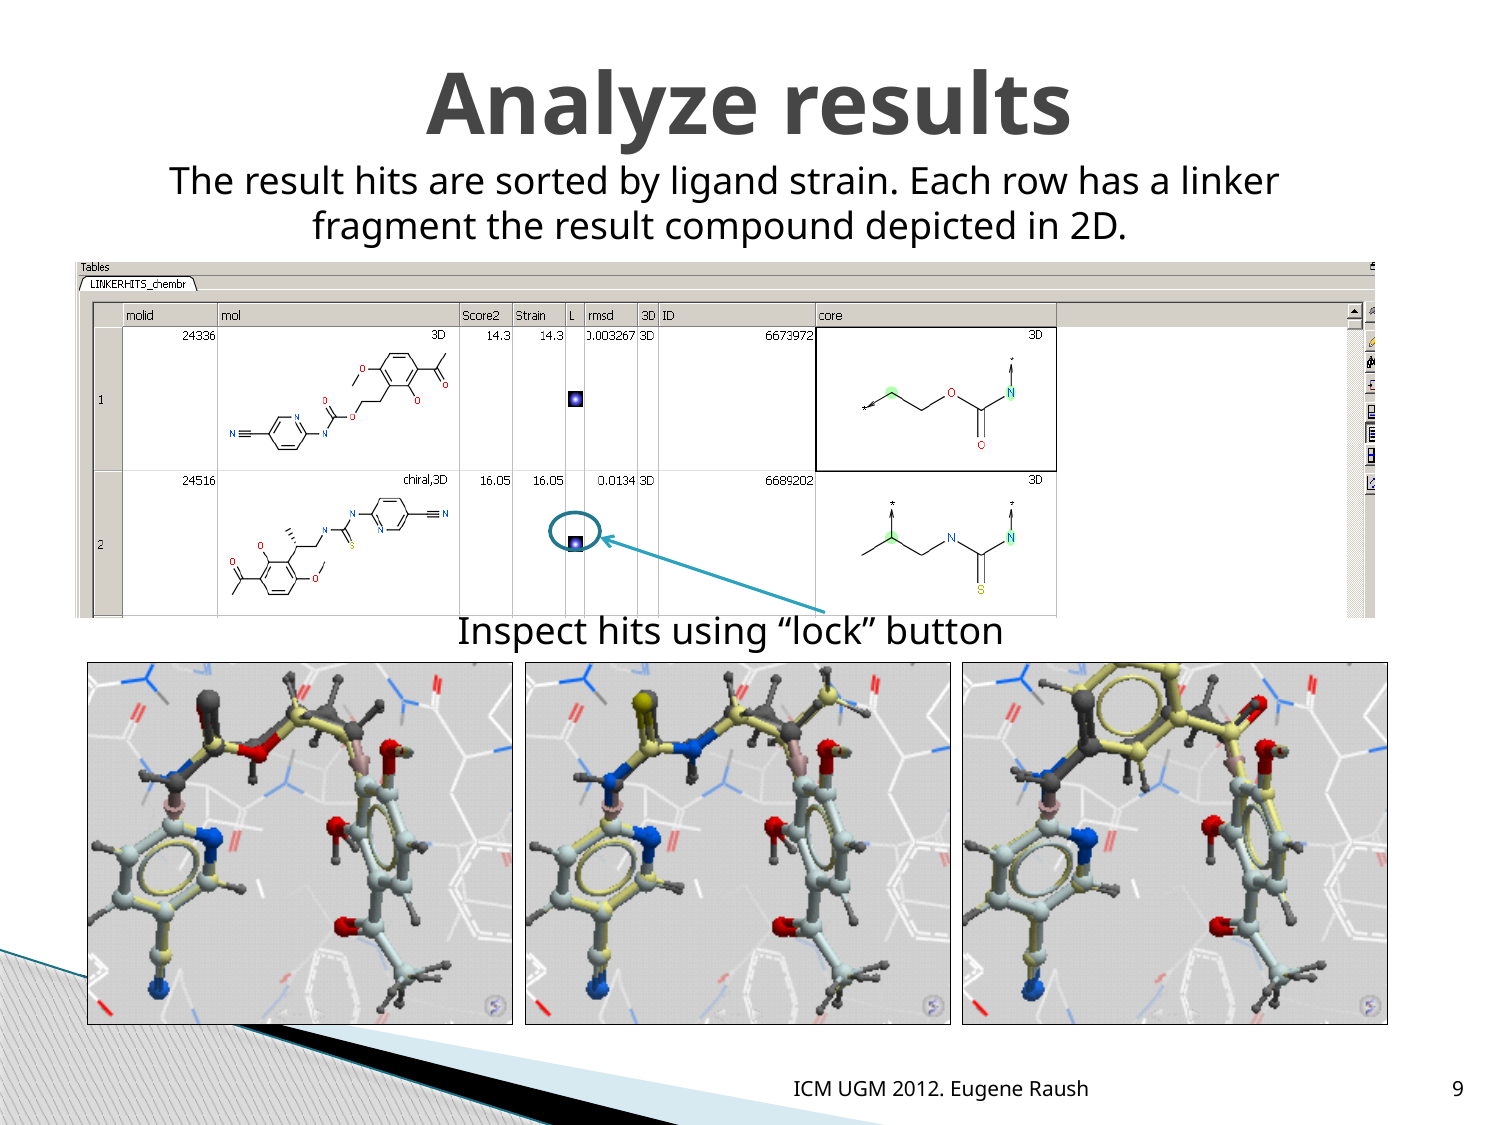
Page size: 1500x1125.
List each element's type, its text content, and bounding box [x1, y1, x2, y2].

text_box The result hits are sorted by ligand strain. Each row has a linker fragment the result compound depicted in 2D. [75, 149, 1375, 255]
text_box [599, 537, 826, 613]
picture [526, 663, 950, 1024]
picture [88, 663, 512, 1024]
picture [963, 663, 1387, 1024]
slide_number 9 [1418, 1051, 1479, 1112]
footer ICM UGM 2012. Eugene Raush [718, 1051, 1105, 1112]
picture [74, 262, 1376, 618]
title Analyze results [75, 24, 1425, 175]
text_box Inspect hits using “lock” button [87, 627, 1375, 660]
